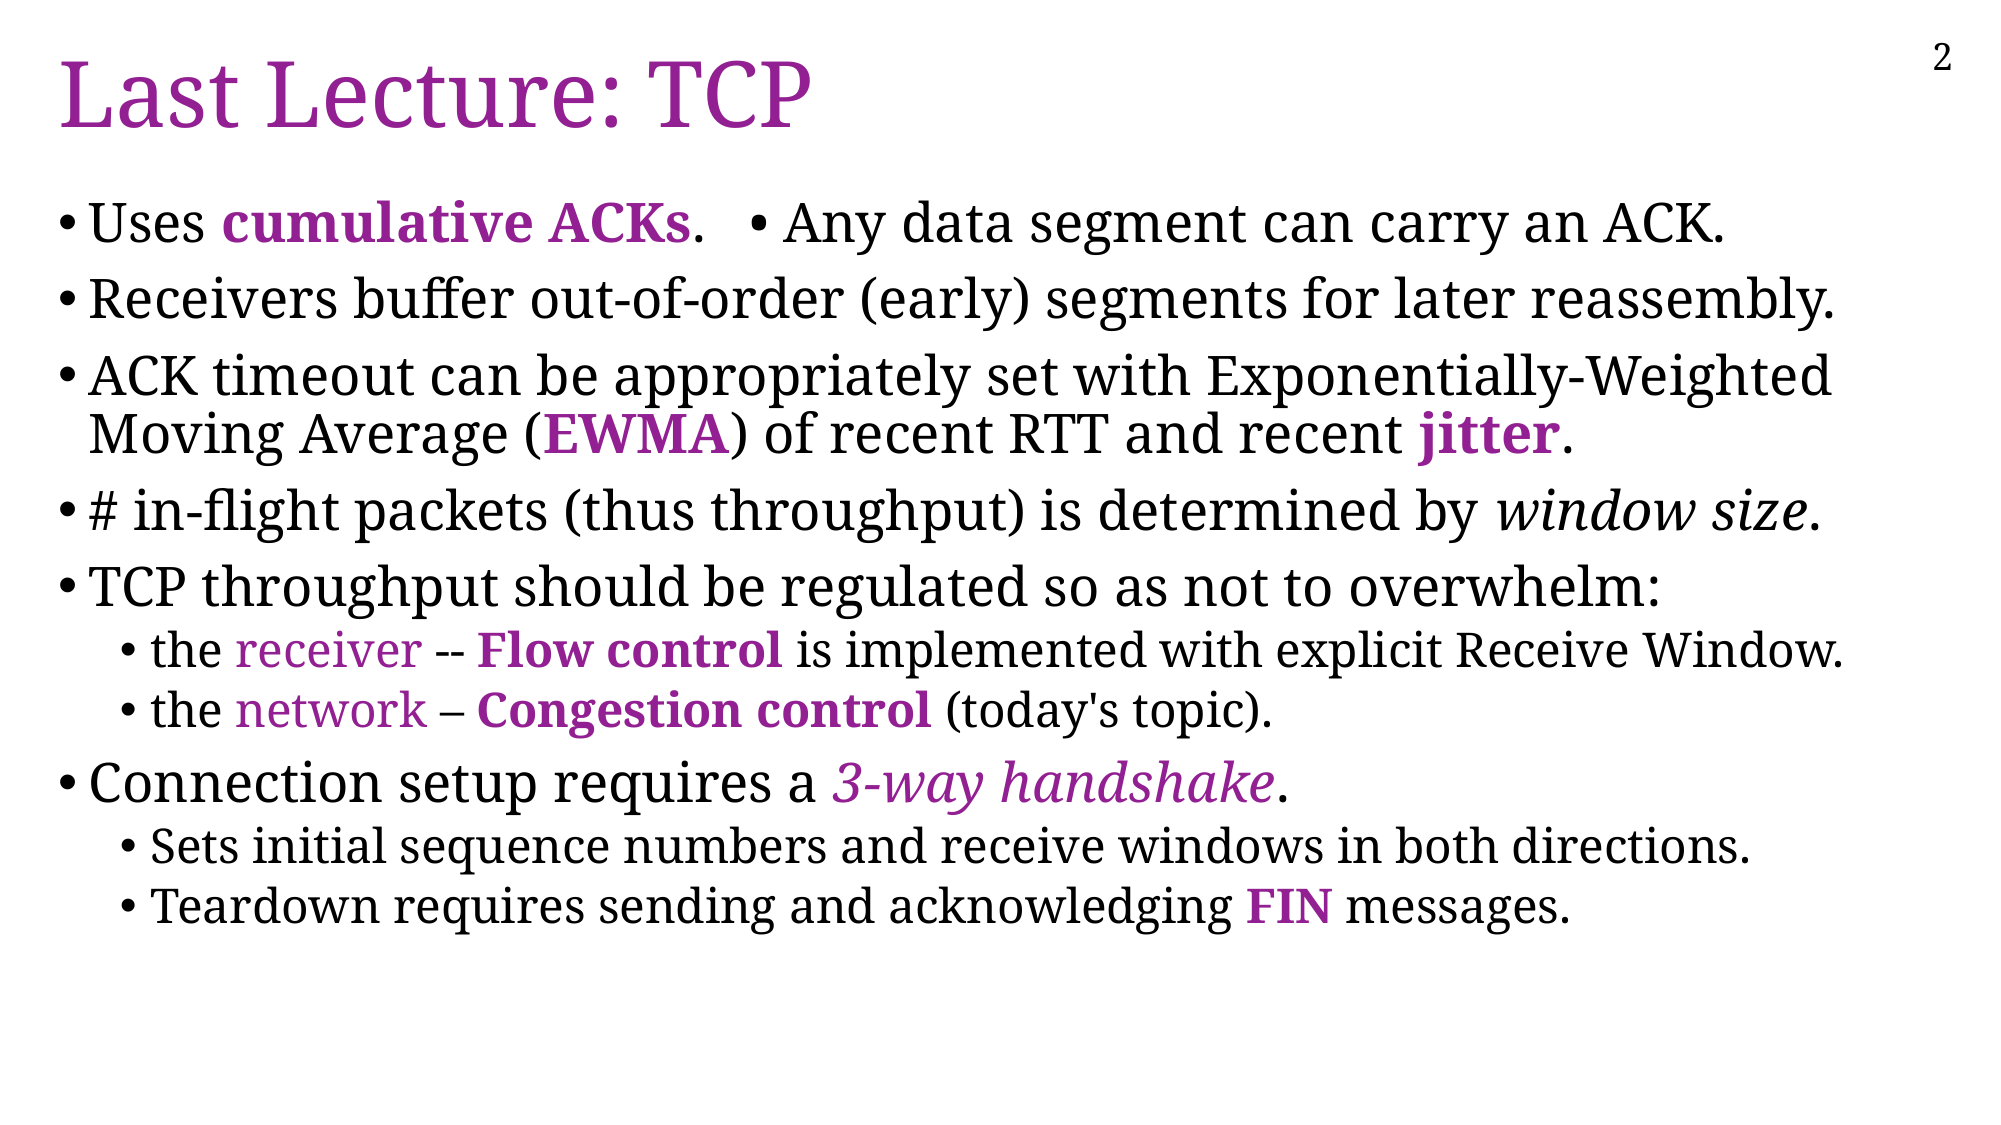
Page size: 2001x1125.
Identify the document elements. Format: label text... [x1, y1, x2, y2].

list Uses cumulative ACKs. • Any data segment can carry an ACK. Receivers buffer out-of-order (early) segments for later reassembly. ACK timeout can be appropriately set with Exponentially-Weighted Moving Average (EWMA) of recent RTT and recent jitter. # in-flight packets (thus throughput) is determined by window size. TCP throughput should be regulated so as not to overwhelm: the receiver -- Flow control is implemented with explicit Receive Window. the network – Congestion control (today's topic). Connection setup requires a 3-way handshake. Sets initial sequence numbers and receive windows in both directions. Teardown requires sending and acknowledging FIN messages. [43, 188, 1953, 1106]
title Last Lecture: TCP [43, 25, 1953, 171]
